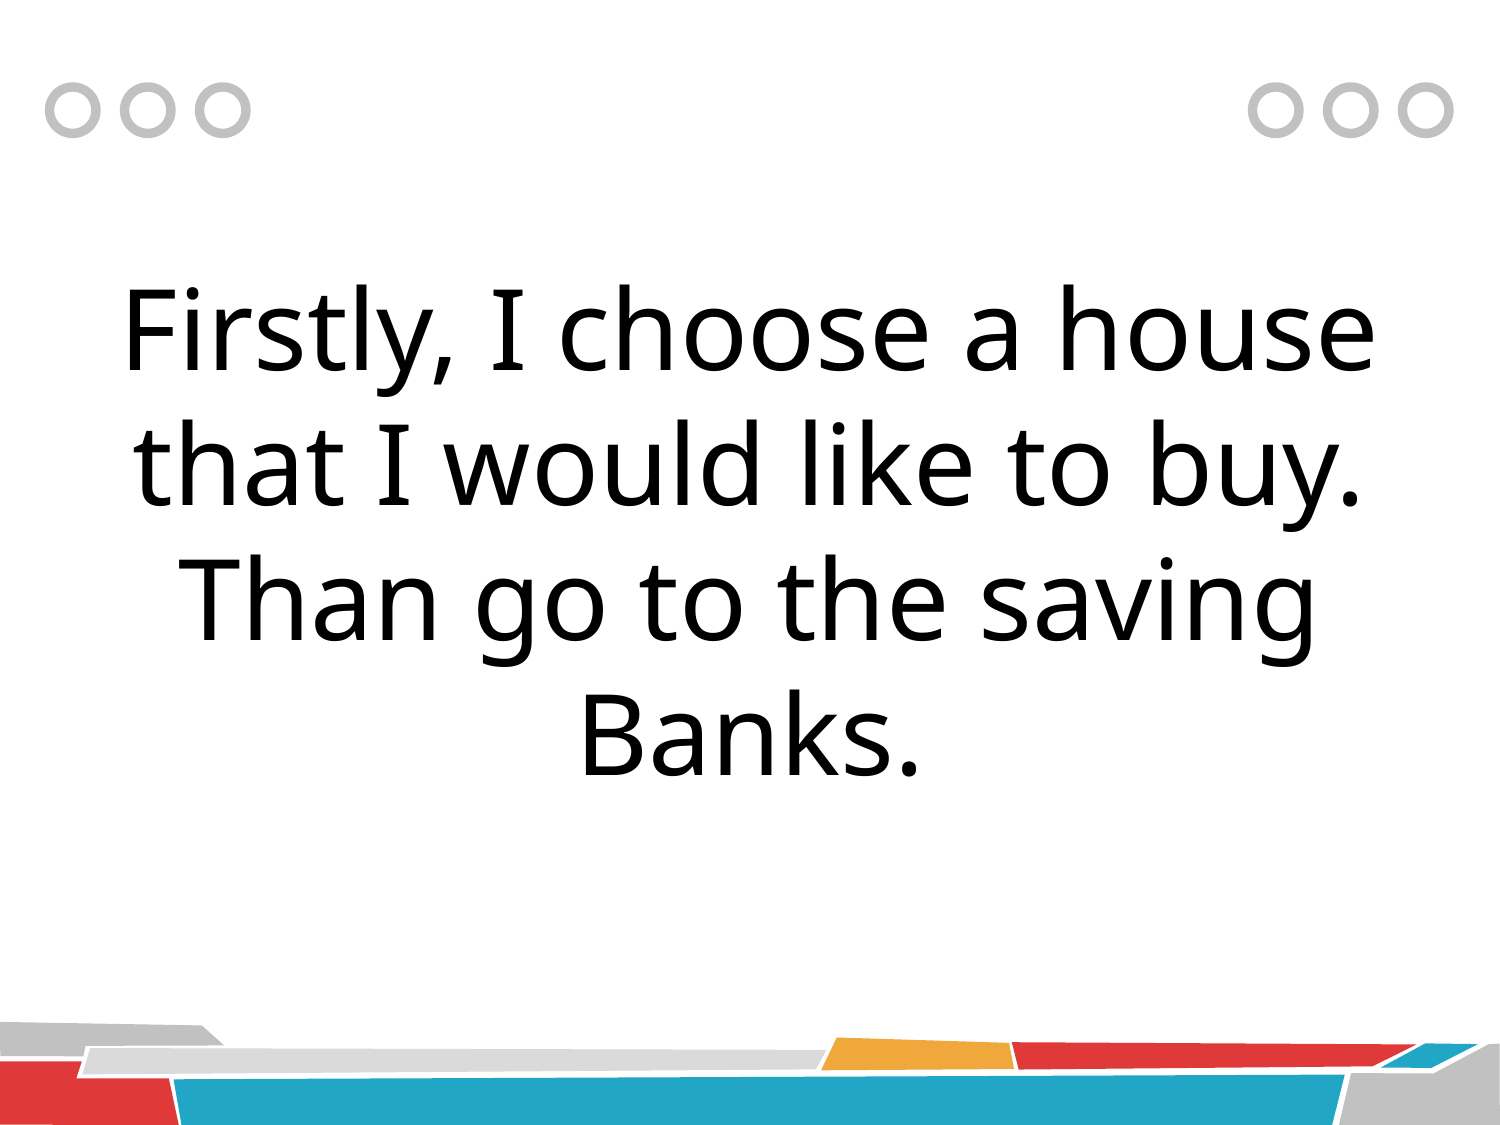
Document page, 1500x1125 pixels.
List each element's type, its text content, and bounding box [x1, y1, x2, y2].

list Firstly, I choose a house that I would like to buy. Than go to the saving Banks. [75, 250, 1425, 1005]
